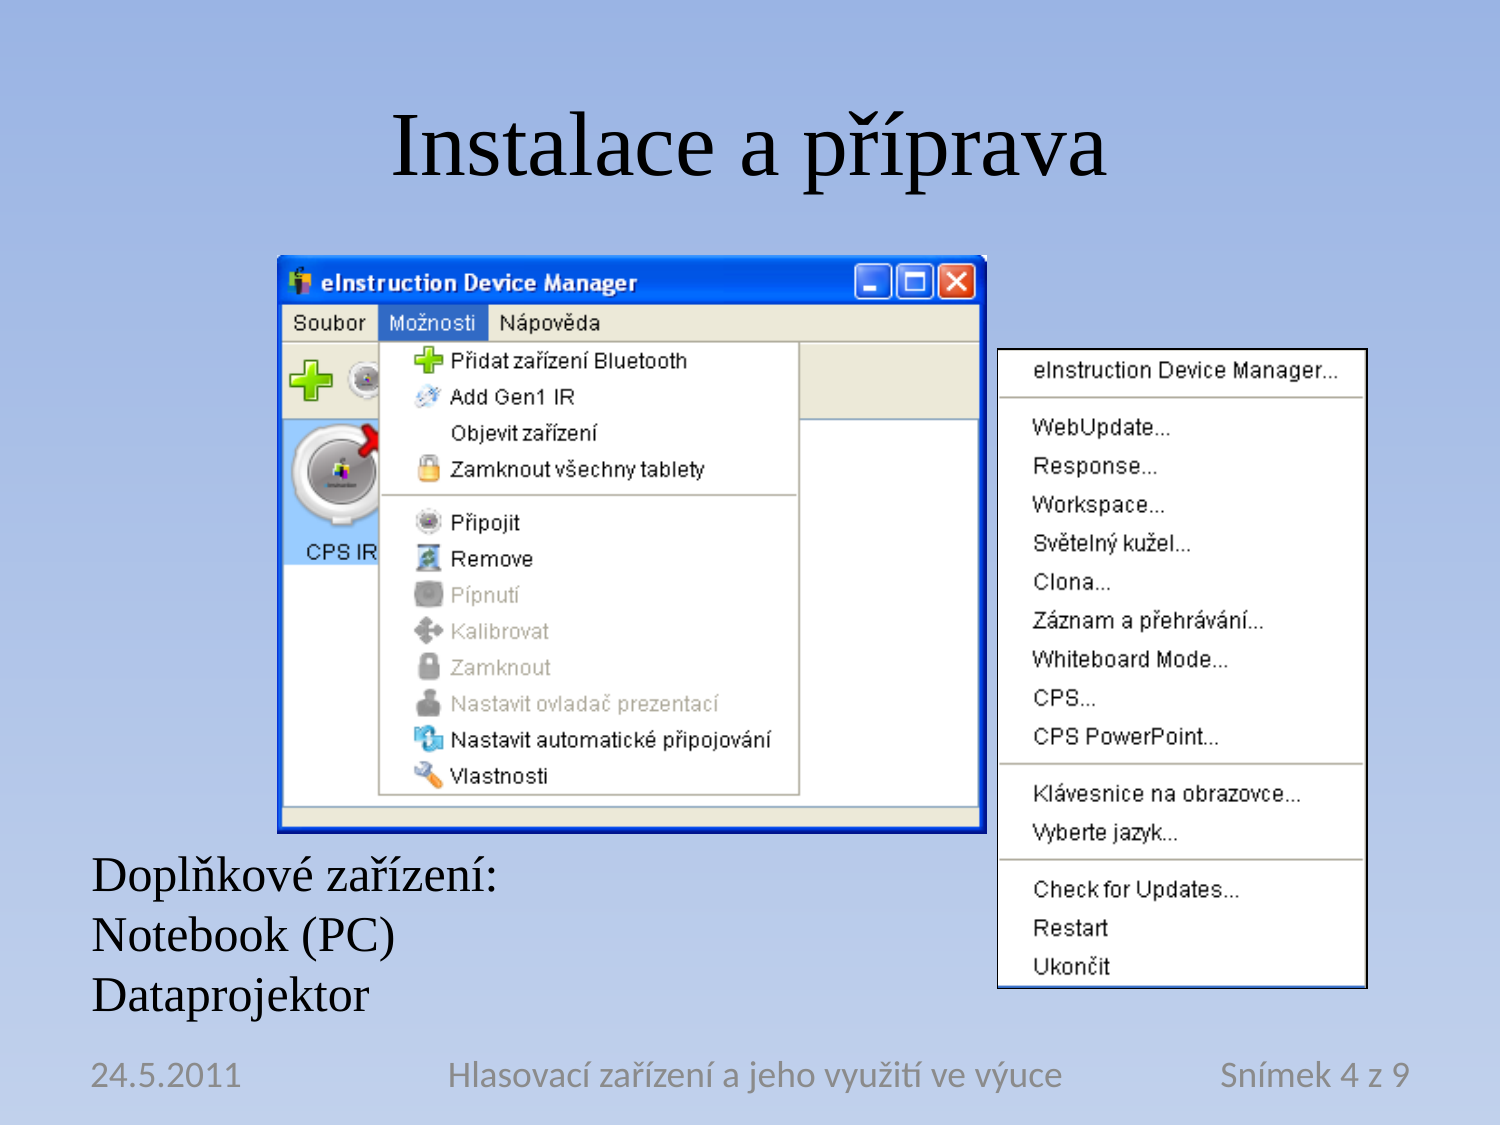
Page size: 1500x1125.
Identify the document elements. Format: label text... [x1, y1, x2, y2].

slide_number Snímek 4 z 9 [1074, 1042, 1425, 1103]
text_box Doplňkové zařízení: Notebook (PC) Dataprojektor [76, 834, 680, 1029]
title Instalace a příprava [74, 44, 1426, 233]
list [997, 349, 1367, 988]
picture [277, 255, 987, 835]
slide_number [75, 1042, 425, 1103]
footer Hlasovací zařízení a jeho využití ve výuce [430, 1042, 1074, 1103]
